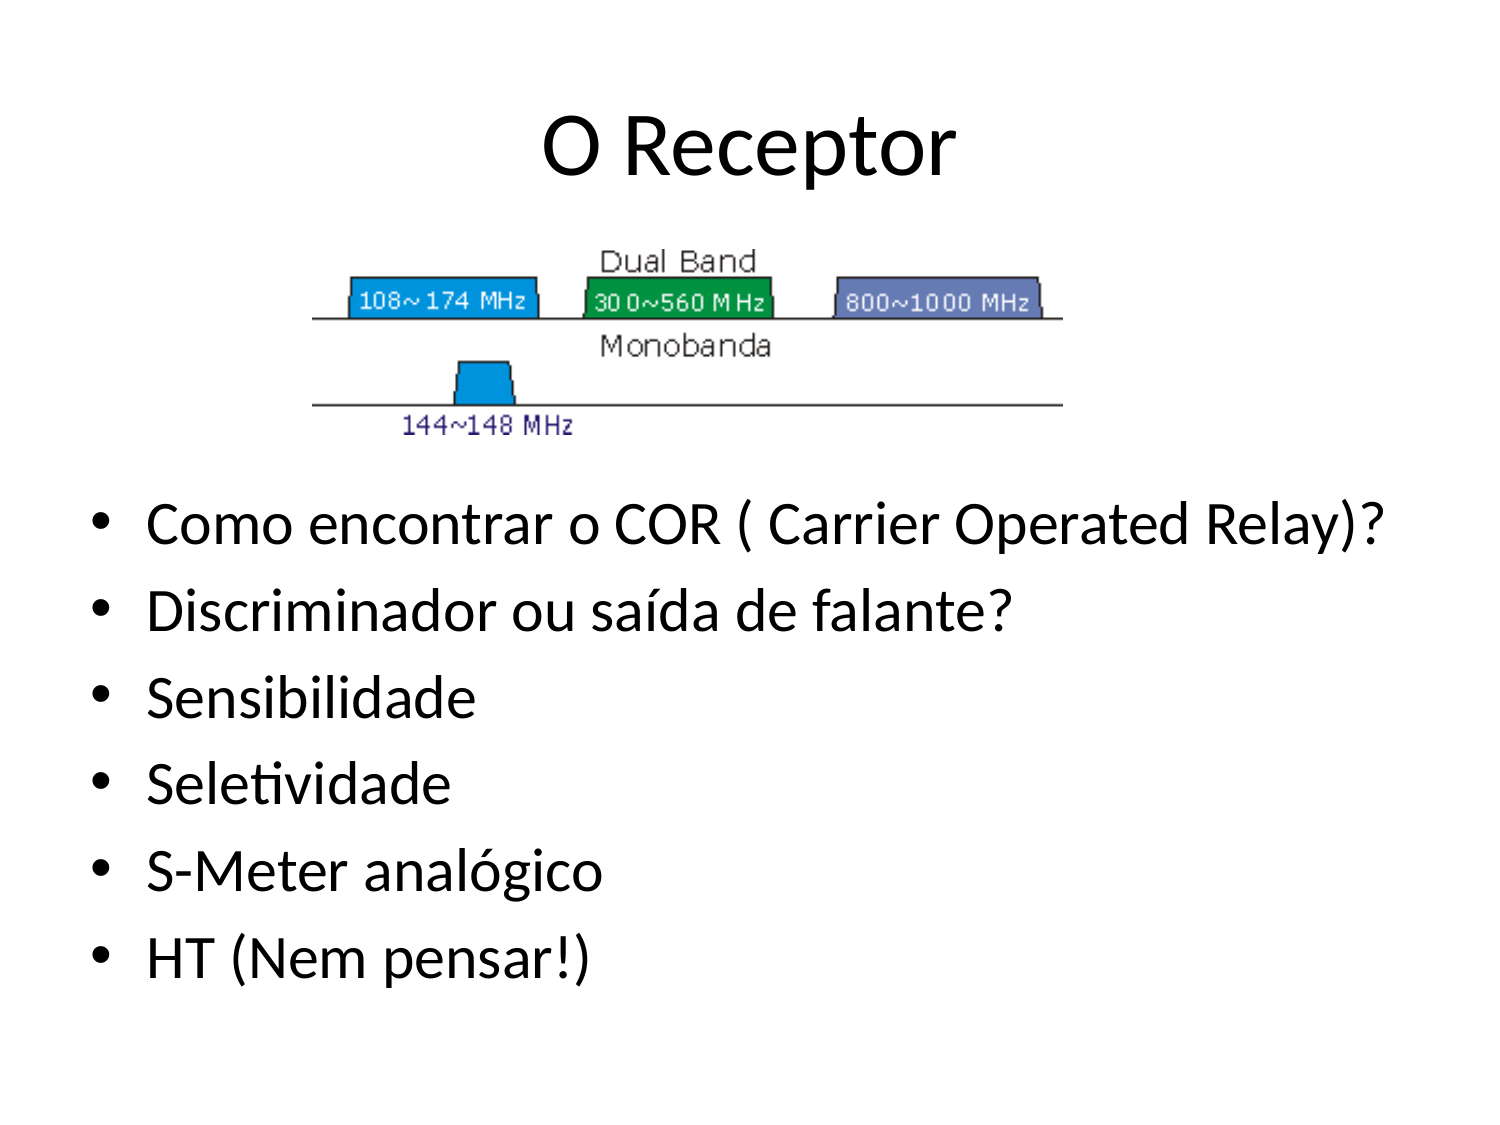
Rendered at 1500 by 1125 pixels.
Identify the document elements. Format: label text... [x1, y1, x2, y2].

list Como encontrar o COR ( Carrier Operated Relay)? Discriminador ou saída de falante? Sensibilidade Seletividade S-Meter analógico HT (Nem pensar!) [75, 474, 1425, 1005]
picture [312, 249, 1063, 435]
title O Receptor [75, 45, 1425, 233]
